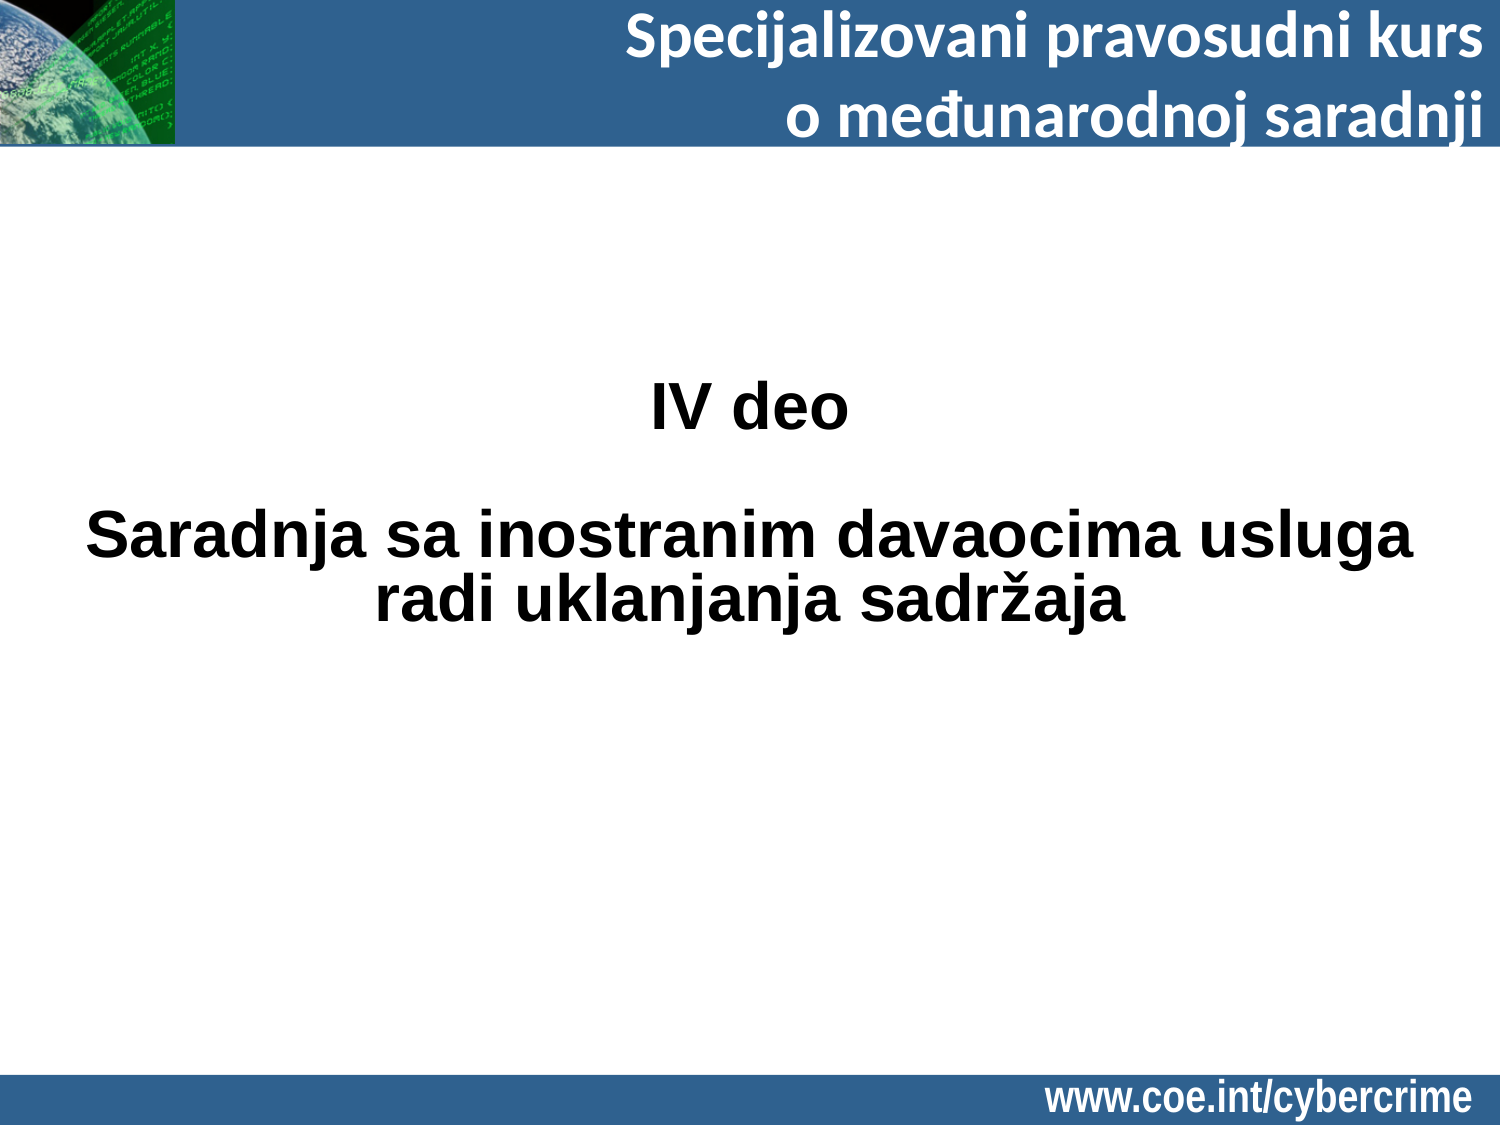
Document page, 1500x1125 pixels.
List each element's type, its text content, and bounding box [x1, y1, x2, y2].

text_box Specijalizovani pravosudni kurs o međunarodnoj saradnji [177, 0, 1500, 149]
picture [0, 0, 175, 144]
text_box [0, 1073, 1030, 1125]
text_box www.coe.int/cybercrime [1030, 1059, 1500, 1125]
text_box IV deo Saradnja sa inostranim davaocima usluga radi uklanjanja sadržaja [50, 371, 1450, 642]
